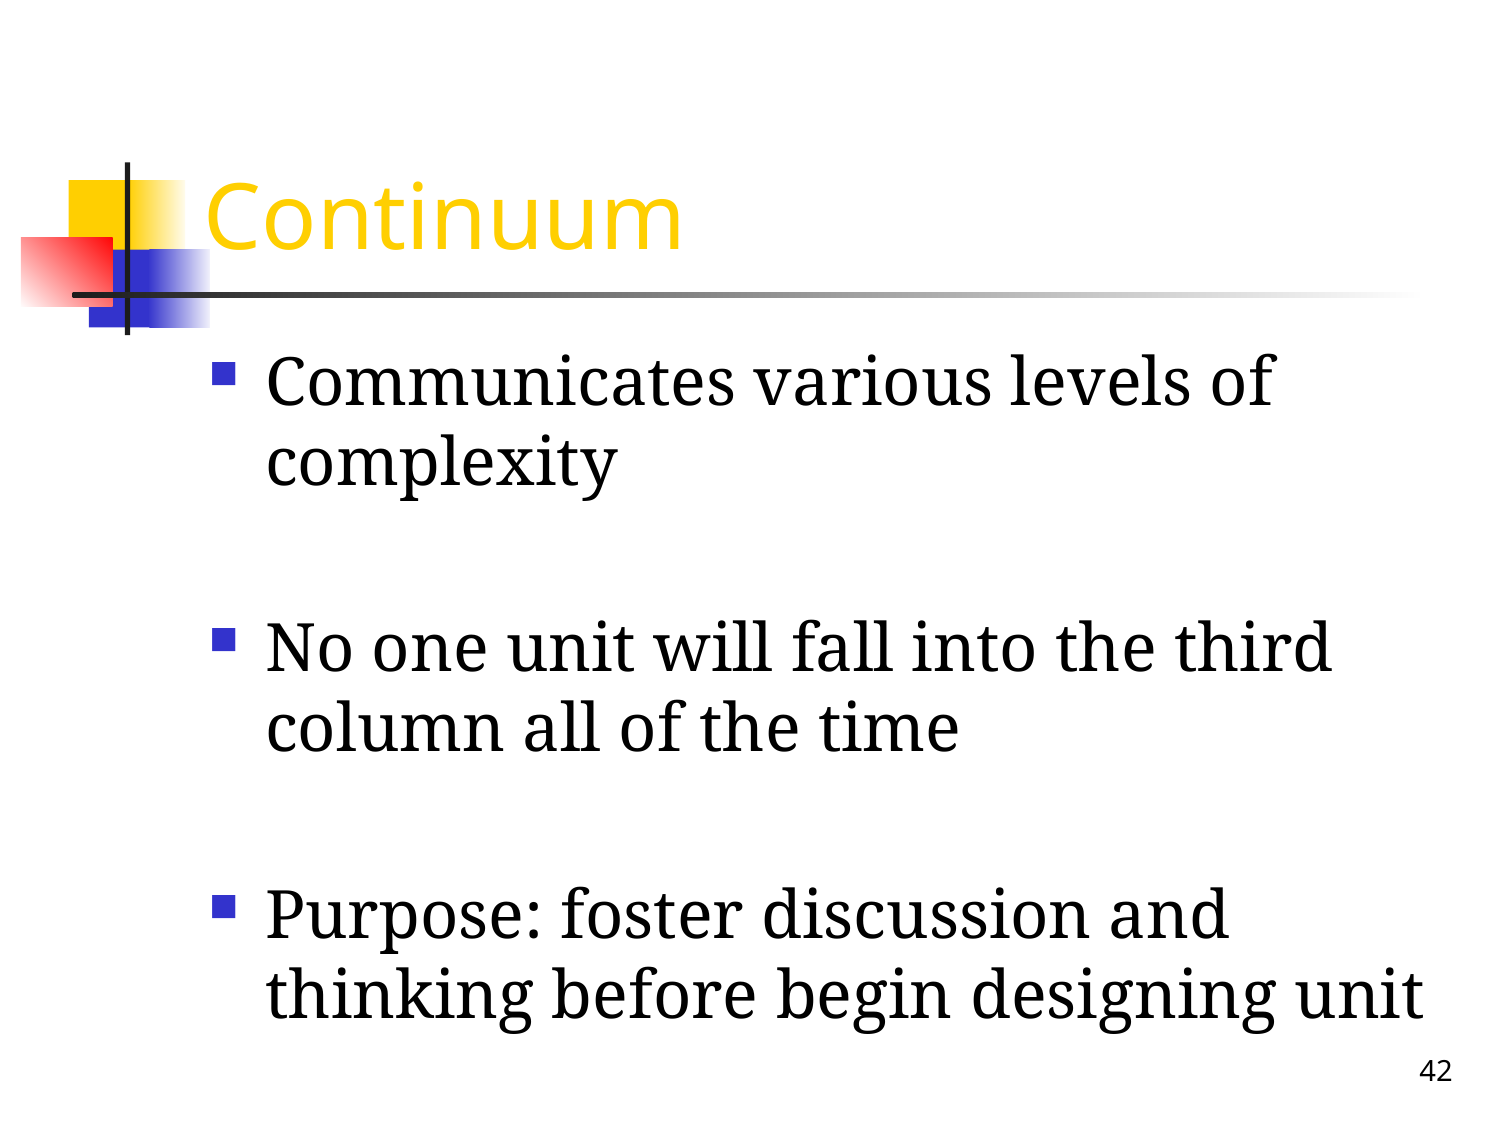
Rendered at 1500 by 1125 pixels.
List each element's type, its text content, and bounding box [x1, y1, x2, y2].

list Communicates various levels of complexity No one unit will fall into the third column all of the time Purpose: foster discussion and thinking before begin designing unit [193, 330, 1470, 1007]
title Continuum [188, 34, 1468, 276]
slide_number 42 [1154, 1023, 1468, 1100]
